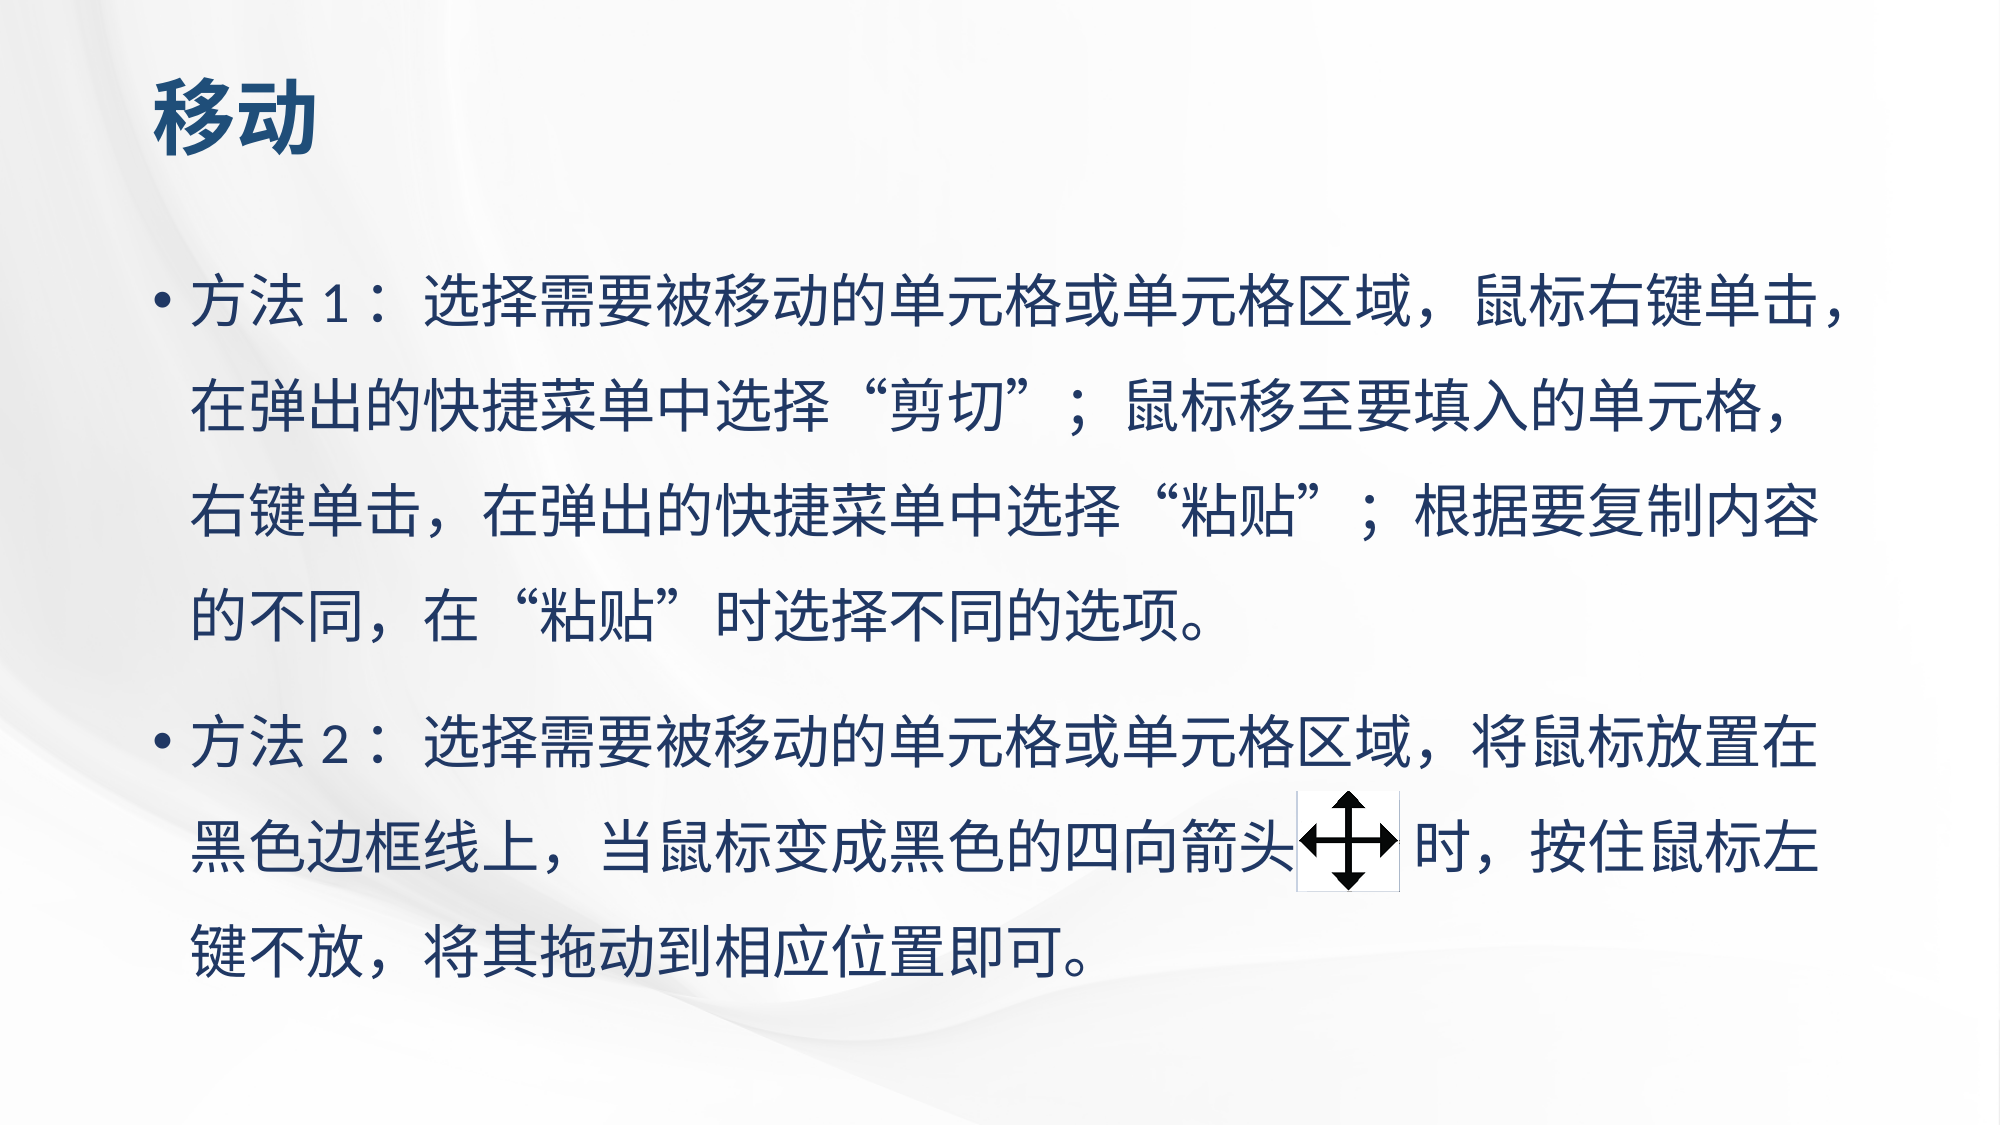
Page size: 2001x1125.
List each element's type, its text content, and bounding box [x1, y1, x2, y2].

list 方法1：选择需要被移动的单元格或单元格区域，鼠标右键单击，在弹出的快捷菜单中选择“剪切”；鼠标移至要填入的单元格，右键单击，在弹出的快捷菜单中选择“粘贴”；根据要复制内容的不同，在“粘贴”时选择不同的选项。 方法2：选择需要被移动的单元格或单元格区域，将鼠标放置在黑色边框线上，当鼠标变成黑色的四向箭头“”时，按住鼠标左键不放，将其拖动到相应位置即可。 [137, 222, 1863, 1043]
title 移动 [137, 59, 1863, 184]
picture [1296, 791, 1400, 892]
